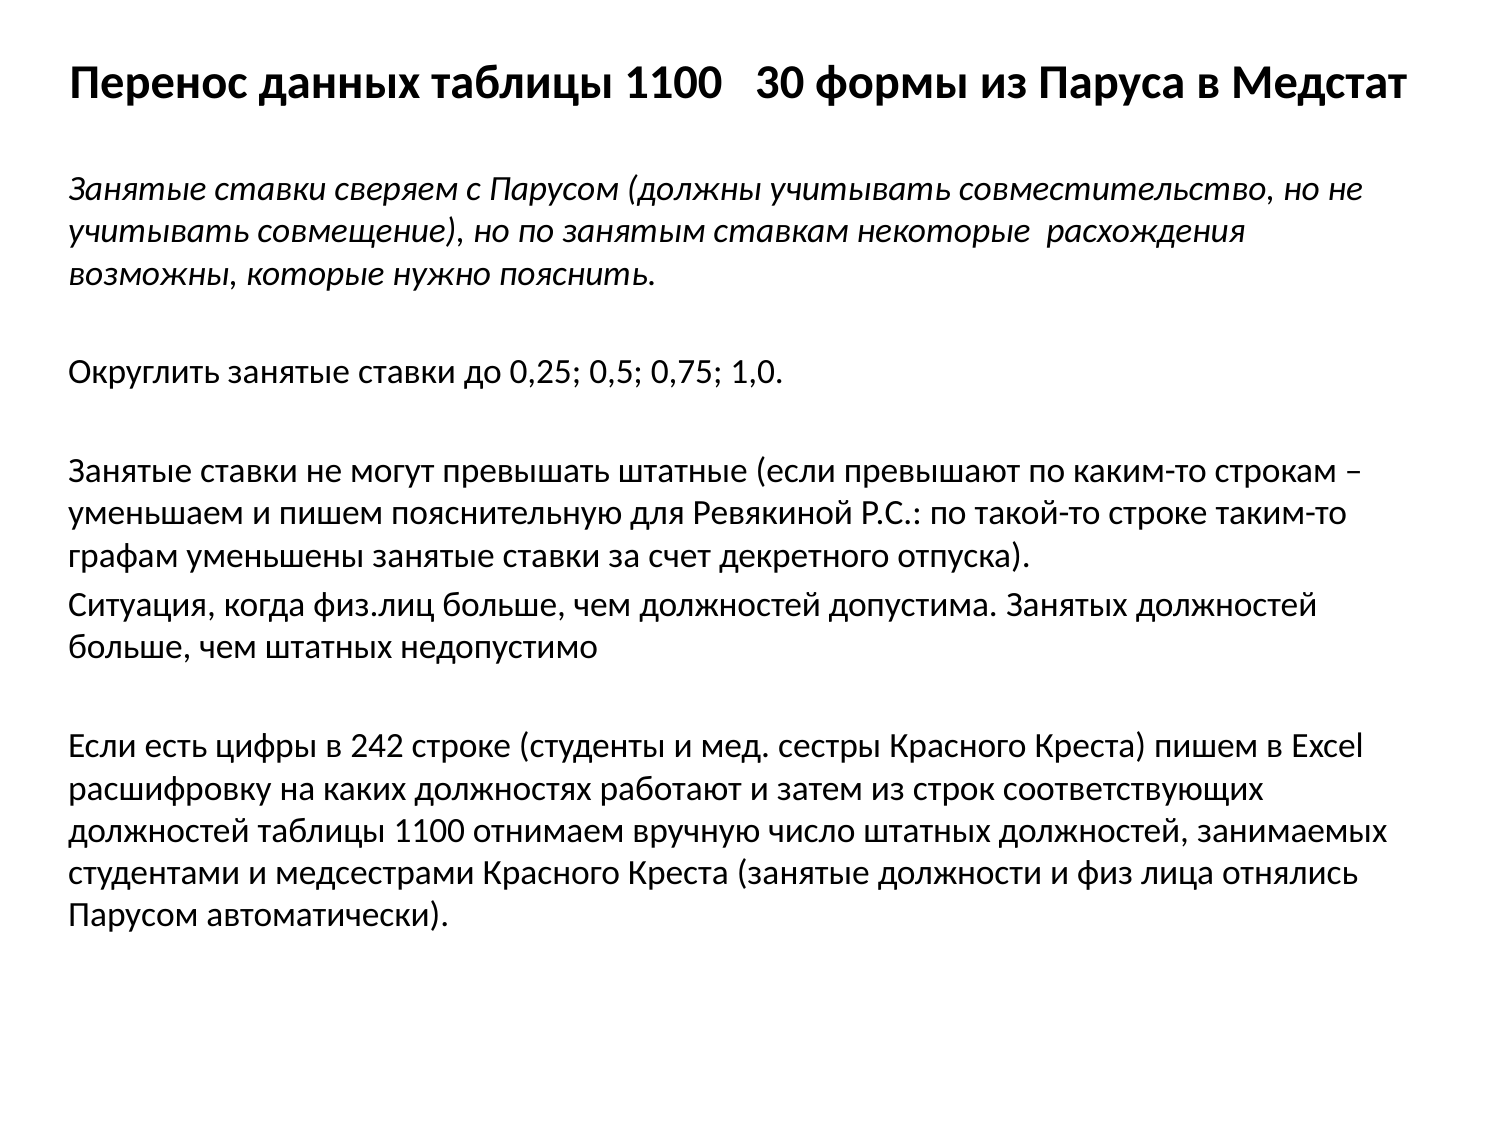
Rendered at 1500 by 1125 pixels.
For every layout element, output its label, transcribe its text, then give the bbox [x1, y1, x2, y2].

list Перенос данных таблицы 1100 30 формы из Паруса в Медстат Занятые ставки сверяем с Парусом (должны учитывать совместительство, но не учитывать совмещение), но по занятым ставкам некоторые расхождения возможны, которые нужно пояснить. Округлить занятые ставки до 0,25; 0,5; 0,75; 1,0. Занятые ставки не могут превышать штатные (если превышают по каким-то строкам – уменьшаем и пишем пояснительную для Ревякиной Р.С.: по такой-то строке таким-то графам уменьшены занятые ставки за счет декретного отпуска). Ситуация, когда физ.лиц больше, чем должностей допустима. Занятых должностей больше, чем штатных недопустимо Если есть цифры в 242 строке (студенты и мед. сестры Красного Креста) пишем в Excel расшифровку на каких должностях работают и затем из строк соответствующих должностей таблицы 1100 отнимаем вручную число штатных должностей, занимаемых студентами и медсестрами Красного Креста (занятые должности и физ лица отнялись Парусом автоматически). [53, 42, 1425, 1005]
